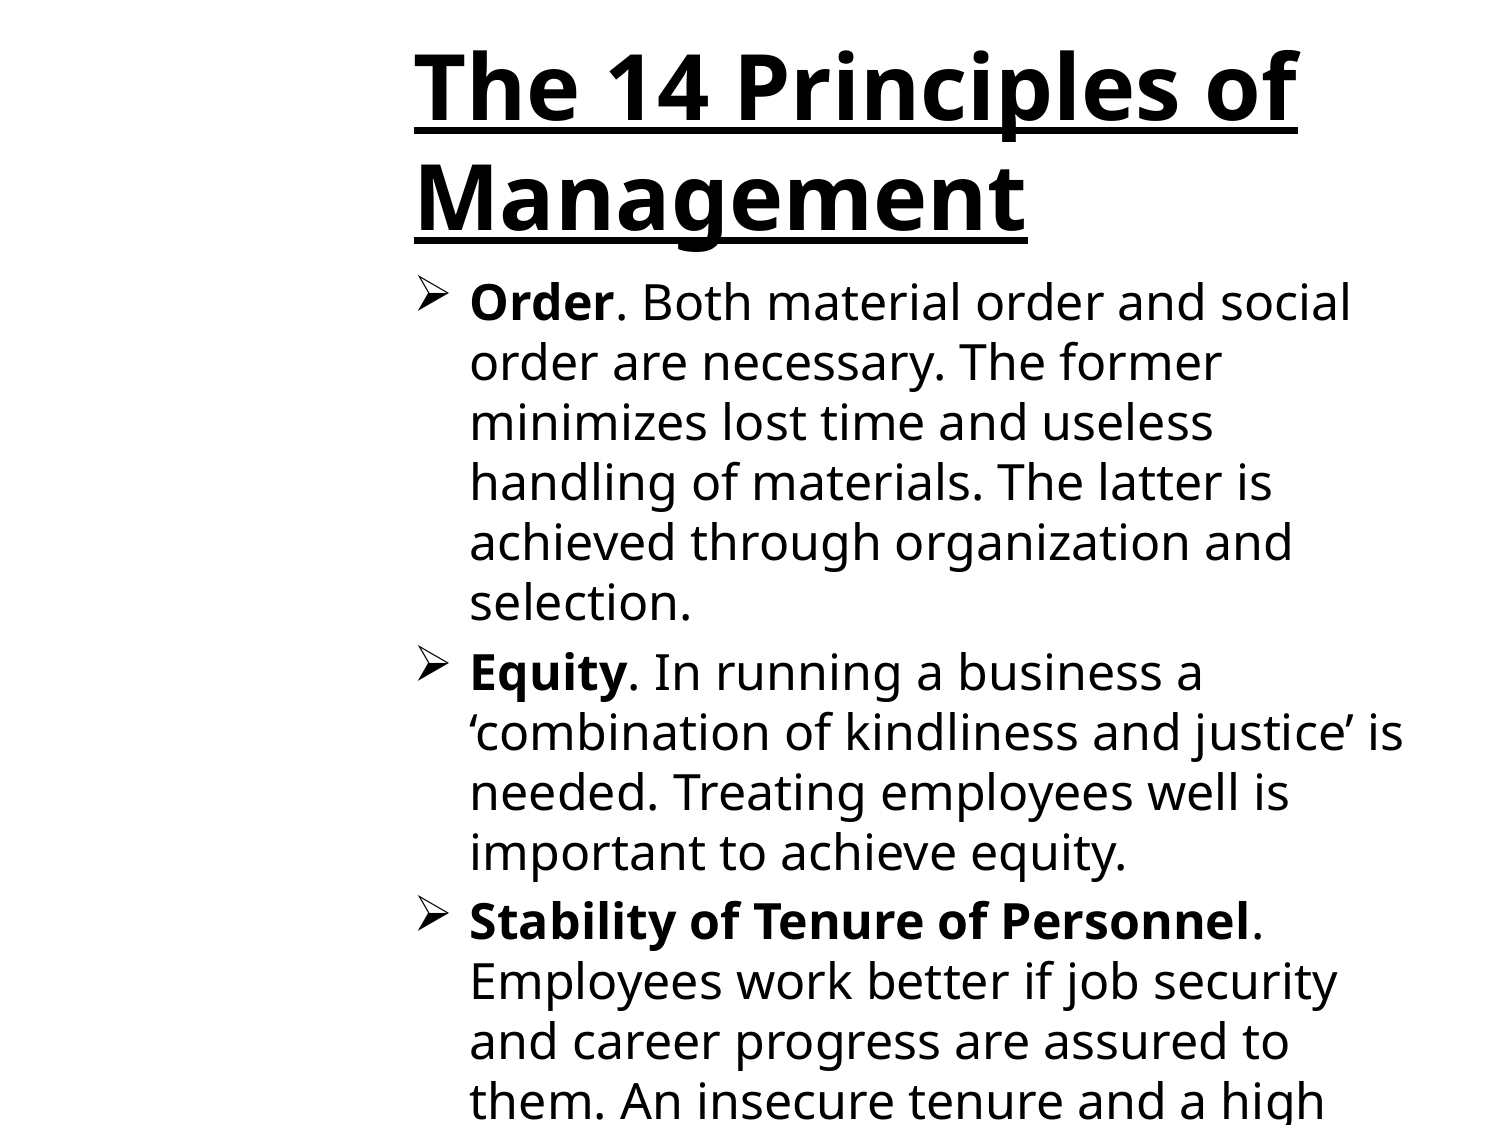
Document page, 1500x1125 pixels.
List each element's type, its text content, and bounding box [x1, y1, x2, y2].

list Order. Both material order and social order are necessary. The former minimizes lost time and useless handling of materials. The latter is achieved through organization and selection. Equity. In running a business a ‘combination of kindliness and justice’ is needed. Treating employees well is important to achieve equity. Stability of Tenure of Personnel. Employees work better if job security and career progress are assured to them. An insecure tenure and a high rate of employee turnover will affect the organization adversely. [398, 262, 1426, 1079]
title The 14 Principles of Management [398, 44, 1426, 233]
